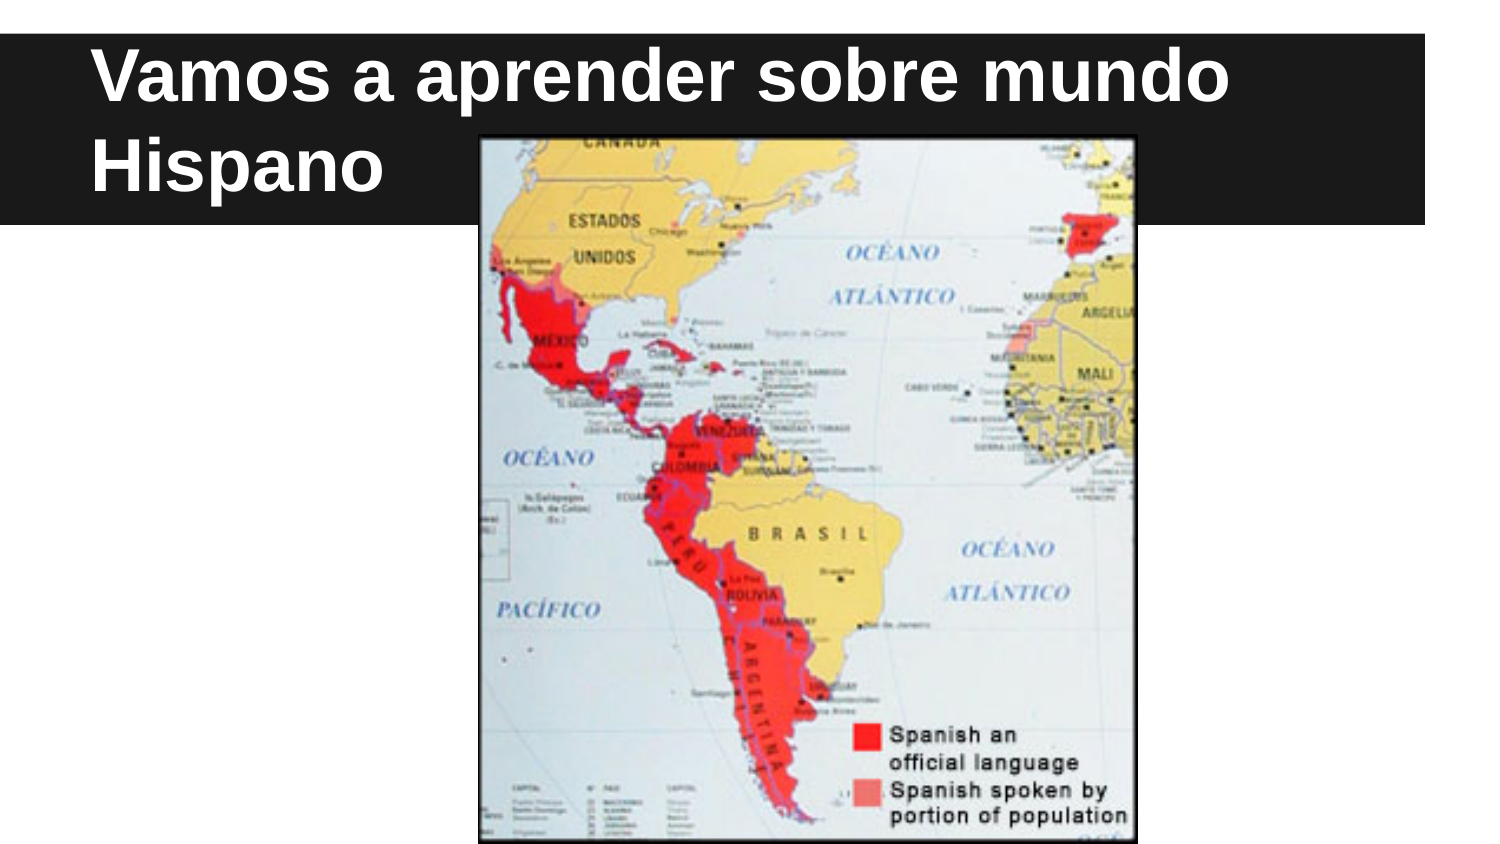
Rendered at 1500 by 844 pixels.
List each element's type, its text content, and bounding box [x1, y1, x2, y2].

title Vamos a aprender sobre mundo Hispano [75, 33, 1425, 221]
picture [477, 134, 1138, 844]
